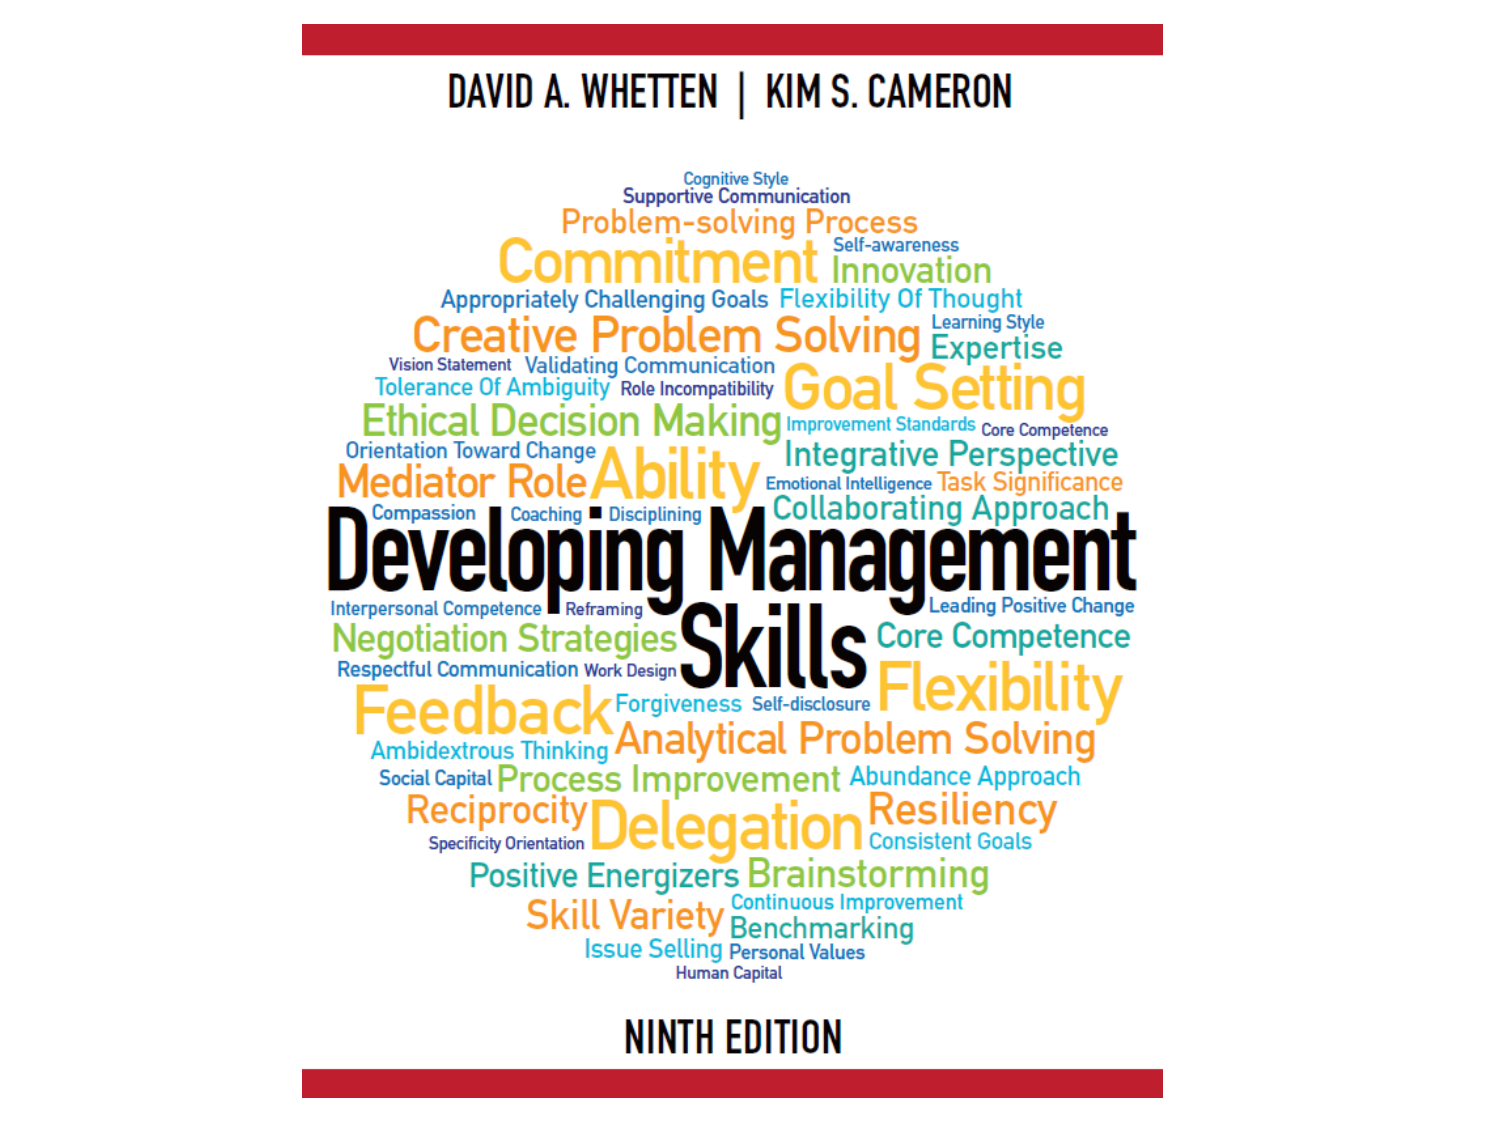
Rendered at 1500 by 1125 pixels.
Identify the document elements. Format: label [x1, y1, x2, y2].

picture [302, 24, 1163, 1098]
